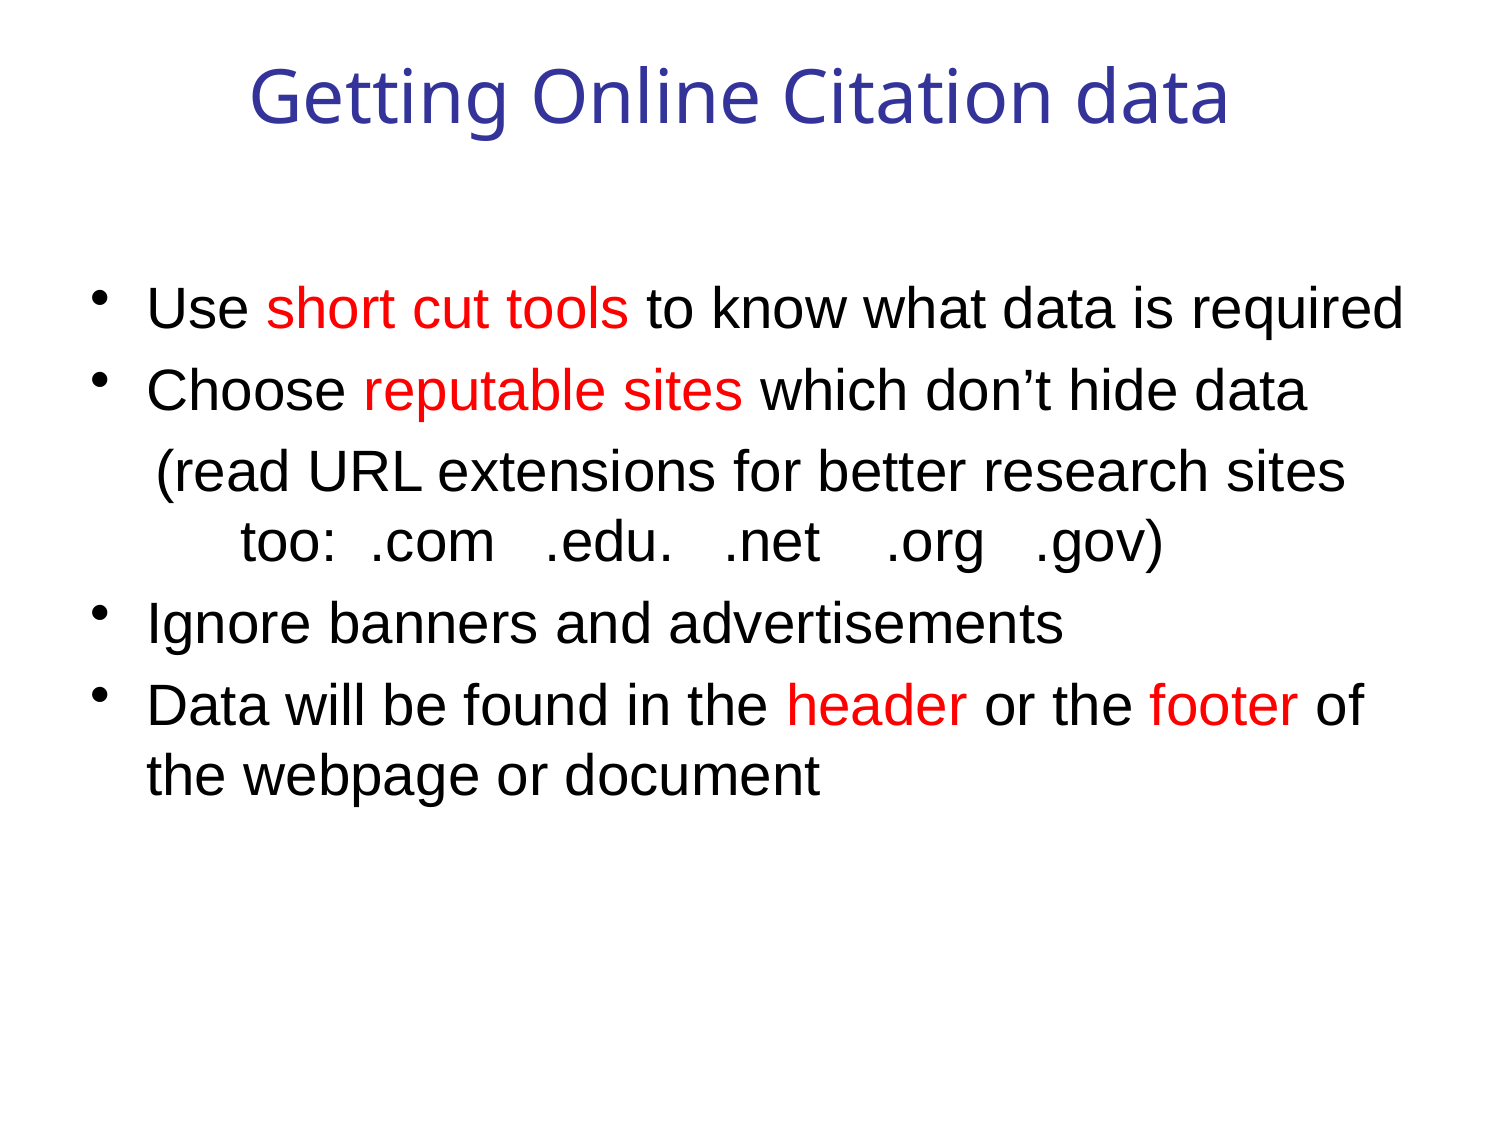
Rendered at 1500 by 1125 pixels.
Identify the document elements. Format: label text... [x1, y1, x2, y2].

title Getting Online Citation data [75, 45, 1425, 233]
list Use short cut tools to know what data is required Choose reputable sites which don’t hide data (read URL extensions for better research sites too: .com .edu. .net .org .gov) Ignore banners and advertisements Data will be found in the header or the footer of the webpage or document [75, 262, 1425, 863]
